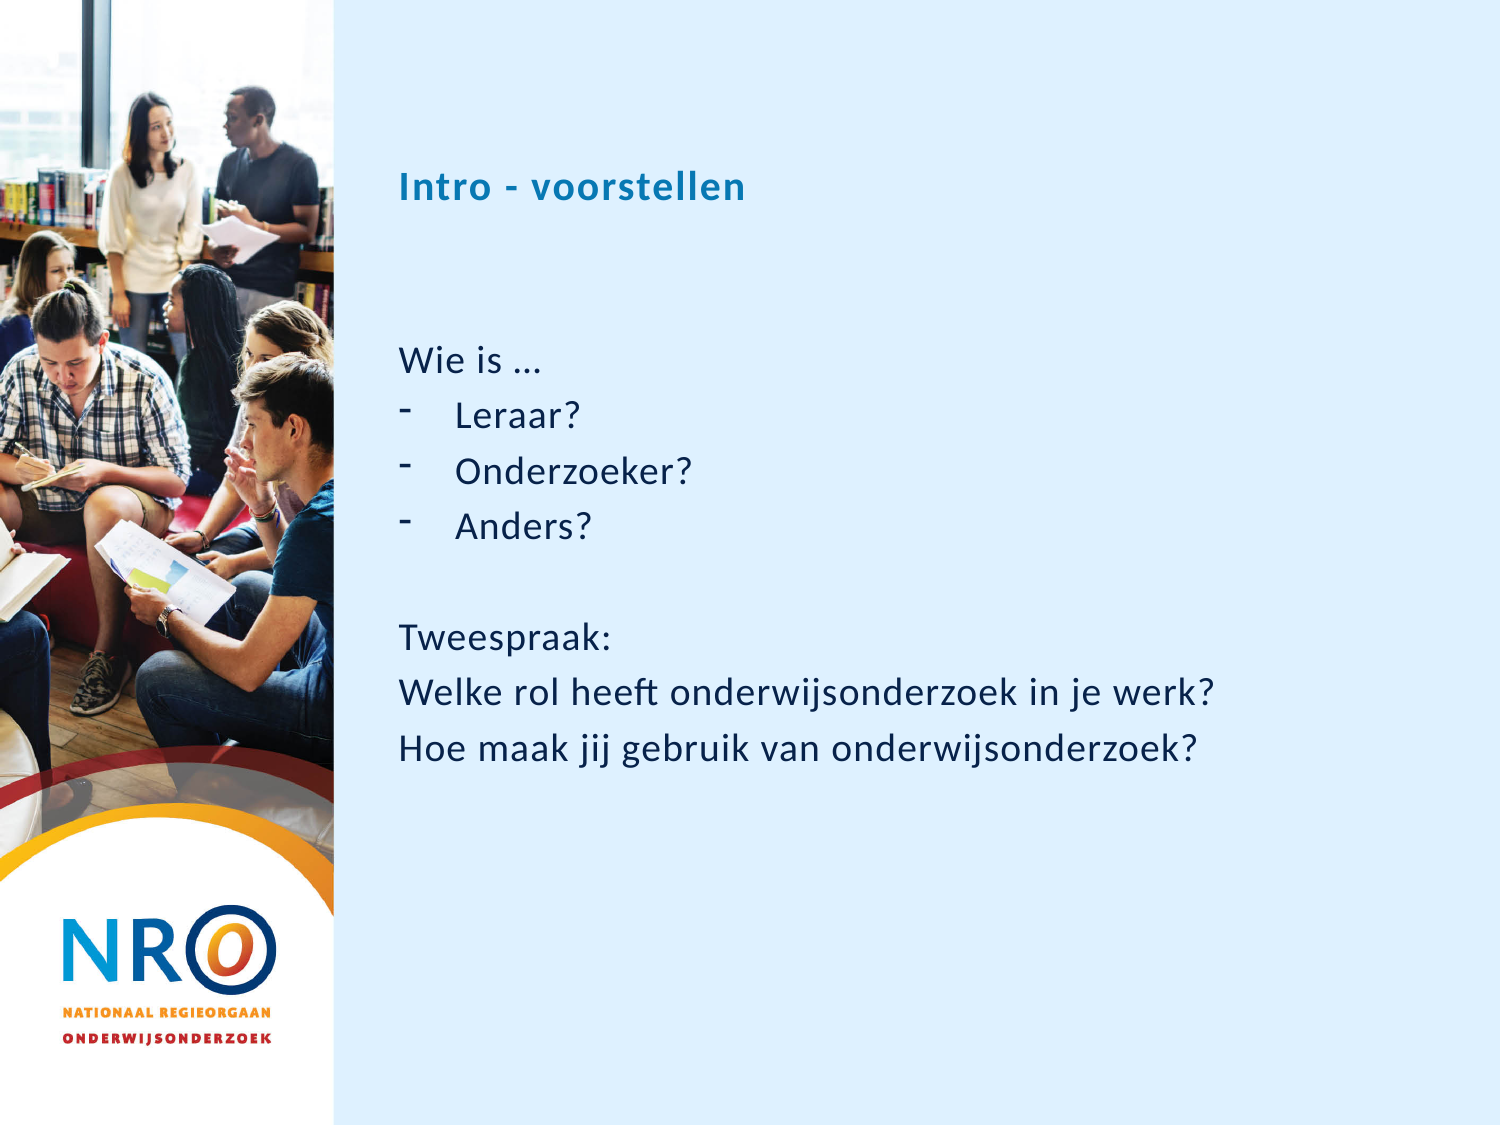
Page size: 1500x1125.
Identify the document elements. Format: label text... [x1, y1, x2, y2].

list Wie is … Leraar? Onderzoeker? Anders? Tweespraak: Welke rol heeft onderwijsonderzoek in je werk? Hoe maak jij gebruik van onderwijsonderzoek? [383, 326, 1425, 965]
title Intro - voorstellen [383, 90, 1425, 278]
picture [0, 0, 1500, 1125]
